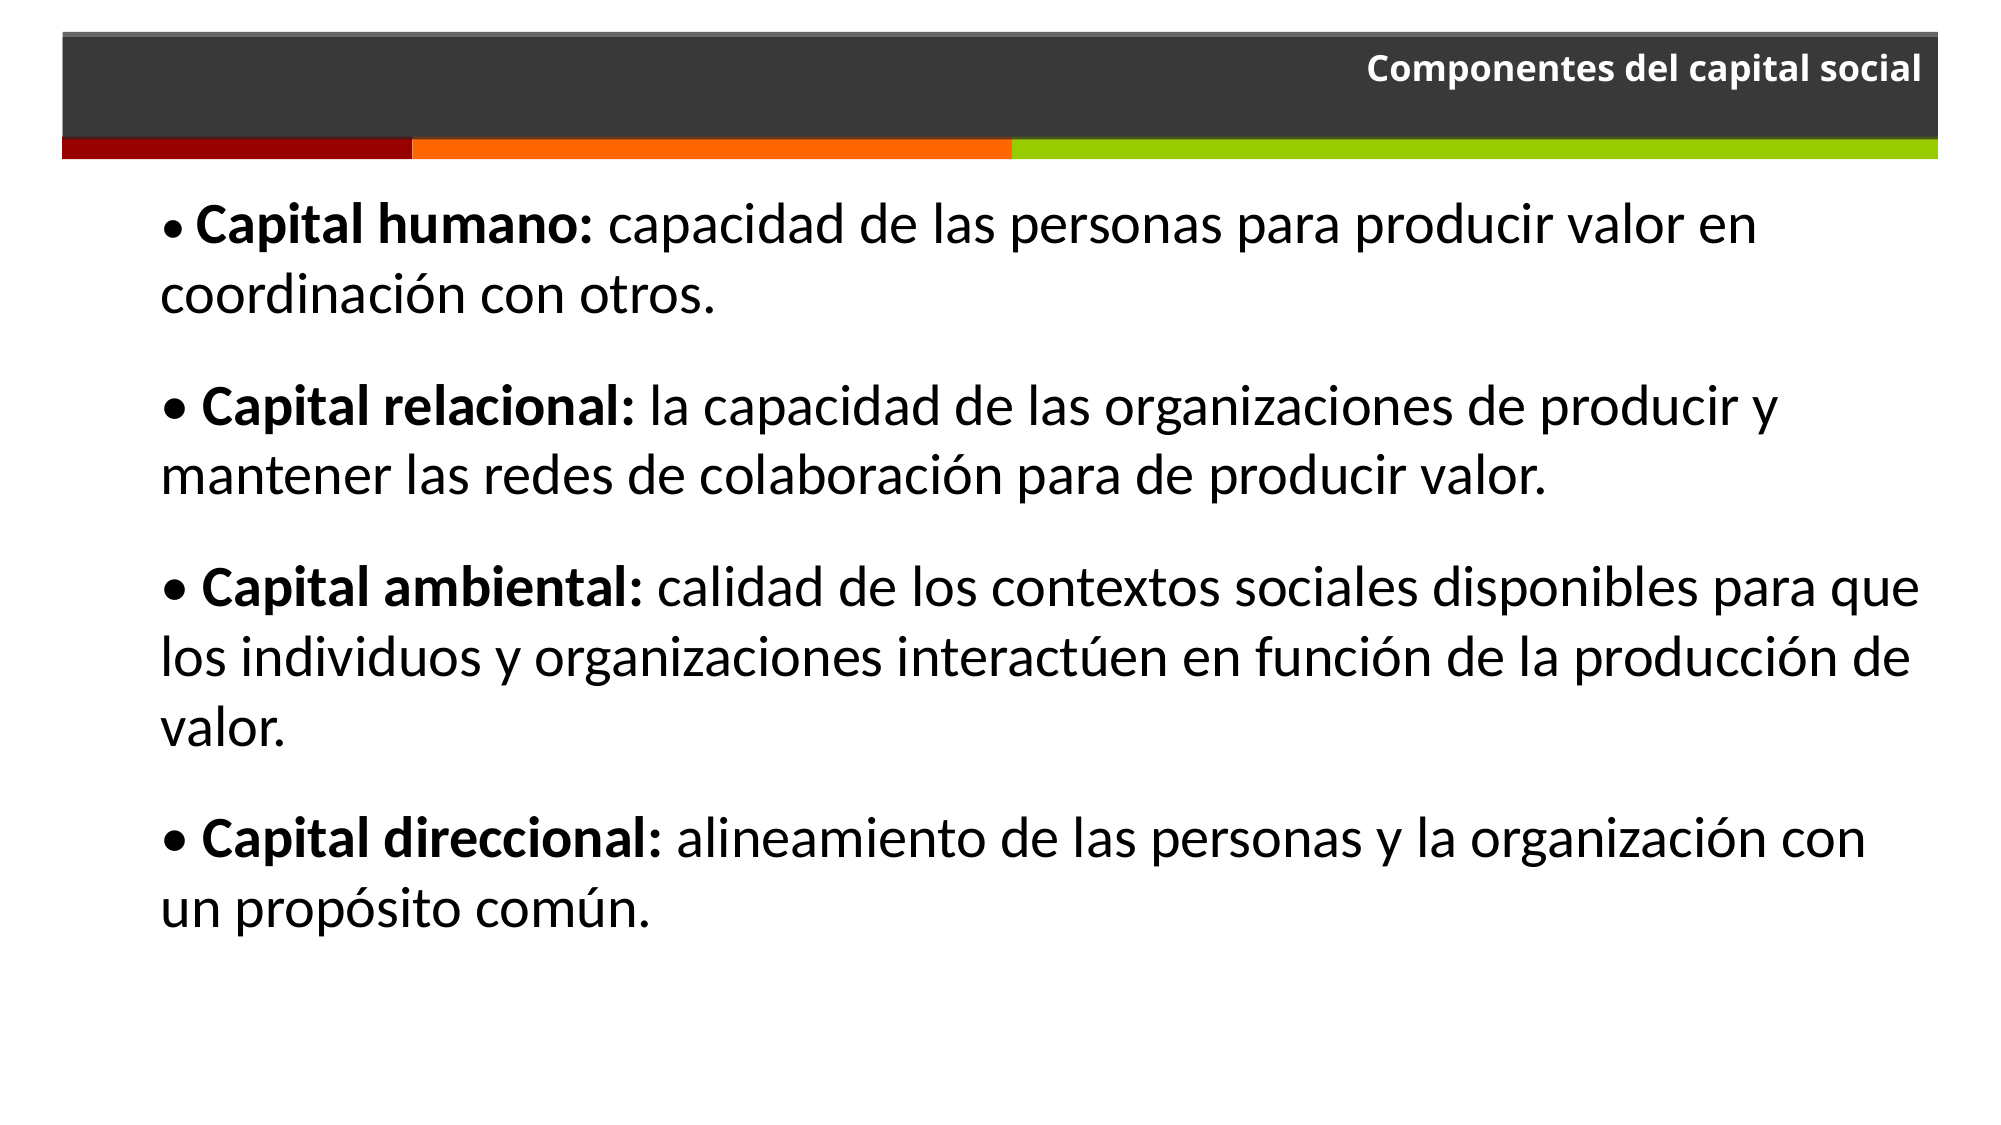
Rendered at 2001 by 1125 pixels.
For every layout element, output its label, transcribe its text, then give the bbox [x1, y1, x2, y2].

list • Capital humano: capacidad de las personas para producir valor en coordinación con otros. • Capital relacional: la capacidad de las organizaciones de producir y mantener las redes de colaboración para de producir valor. • Capital ambiental: calidad de los contextos sociales disponibles para que los individuos y organizaciones interactúen en función de la producción de valor. • Capital direccional: alineamiento de las personas y la organización con un propósito común. [145, 177, 1938, 1005]
title Componentes del capital social [62, 37, 1938, 140]
